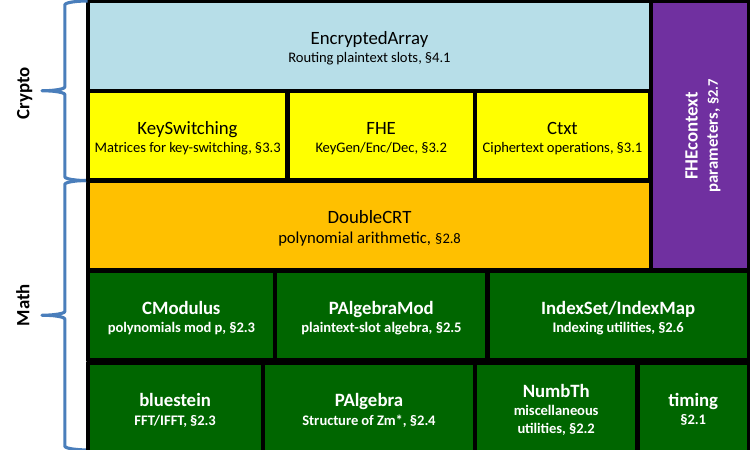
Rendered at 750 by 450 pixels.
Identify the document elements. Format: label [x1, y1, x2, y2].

text_box [2, 0, 750, 450]
